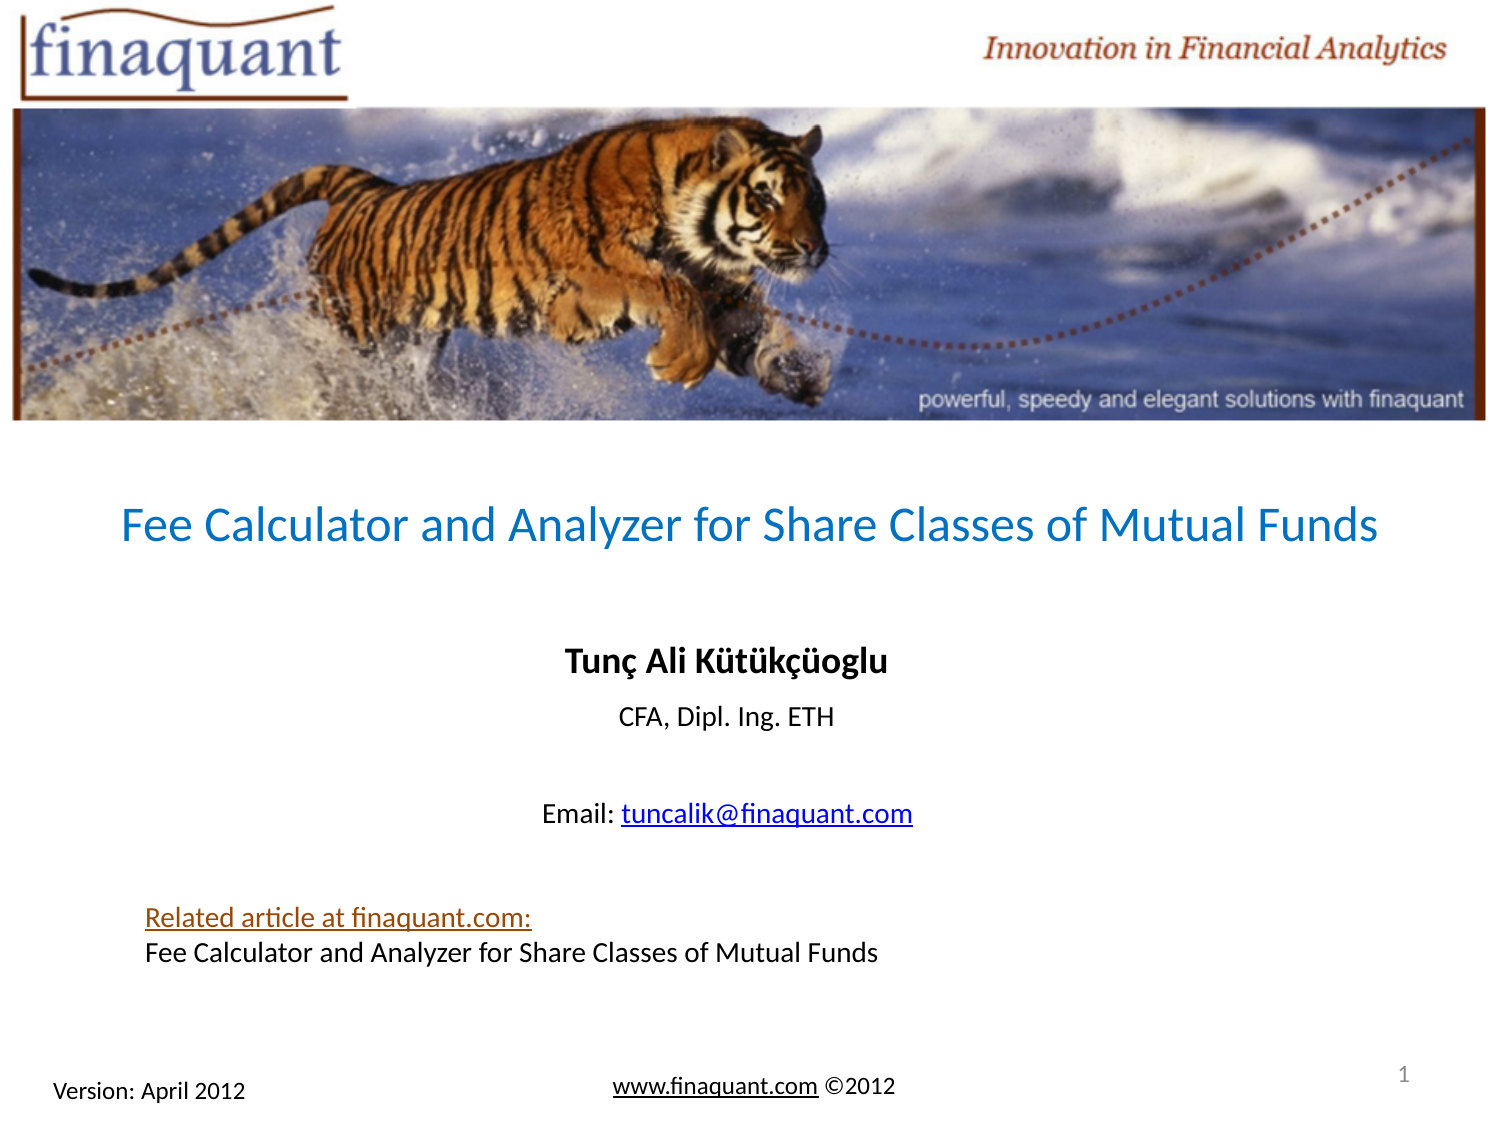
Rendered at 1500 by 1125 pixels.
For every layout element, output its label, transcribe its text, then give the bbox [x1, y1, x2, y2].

text_box Email: tuncalik@finaquant.com [527, 786, 929, 837]
picture [8, 0, 1492, 427]
title Fee Calculator and Analyzer for Share Classes of Mutual Funds [75, 487, 1425, 555]
text_box CFA, Dipl. Ing. ETH [603, 689, 850, 740]
text_box Related article at finaquant.com: Fee Calculator and Analyzer for Share Classes of Mutual Funds [130, 890, 894, 976]
text_box www.finaquant.com ©2012 [597, 1062, 911, 1108]
slide_number 1 [1074, 1042, 1425, 1103]
text_box Tunç Ali Kütükçüoglu [549, 629, 904, 689]
text_box Version: April 2012 [38, 1067, 262, 1112]
